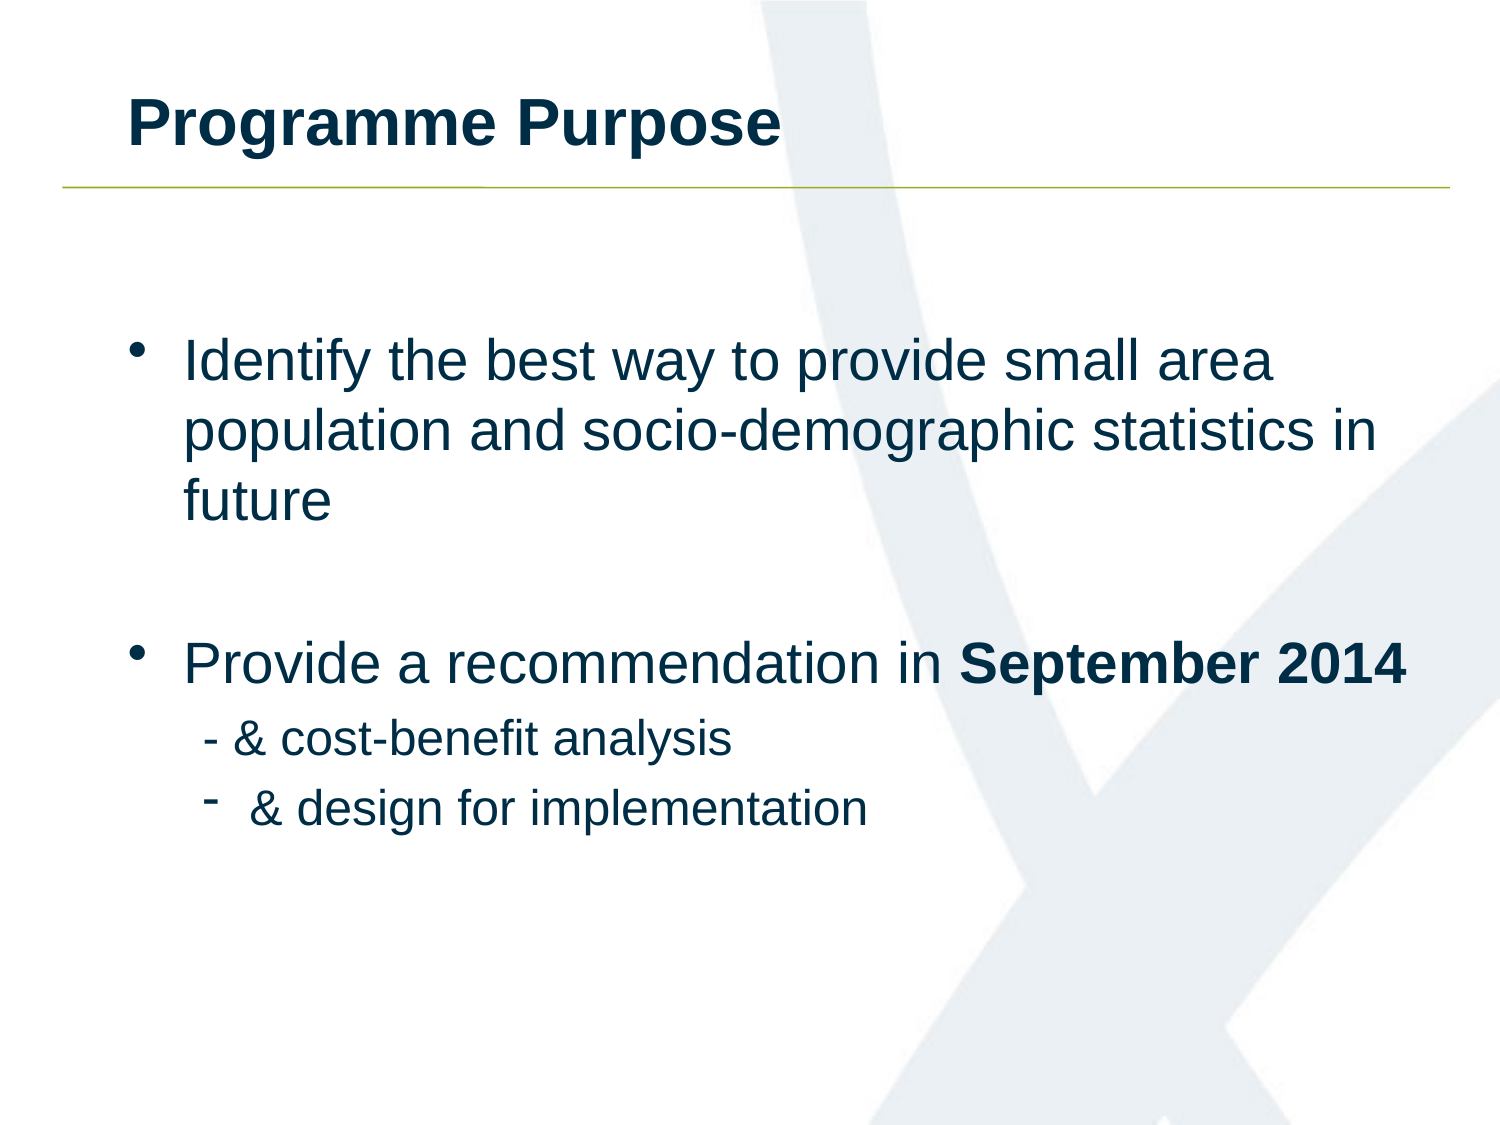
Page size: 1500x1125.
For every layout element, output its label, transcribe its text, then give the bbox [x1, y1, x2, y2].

title Programme Purpose [112, 24, 1388, 213]
picture [0, 0, 1500, 1125]
list Identify the best way to provide small area population and socio-demographic statistics in future Provide a recommendation in September 2014 - & cost-benefit analysis & design for implementation [112, 314, 1451, 1065]
